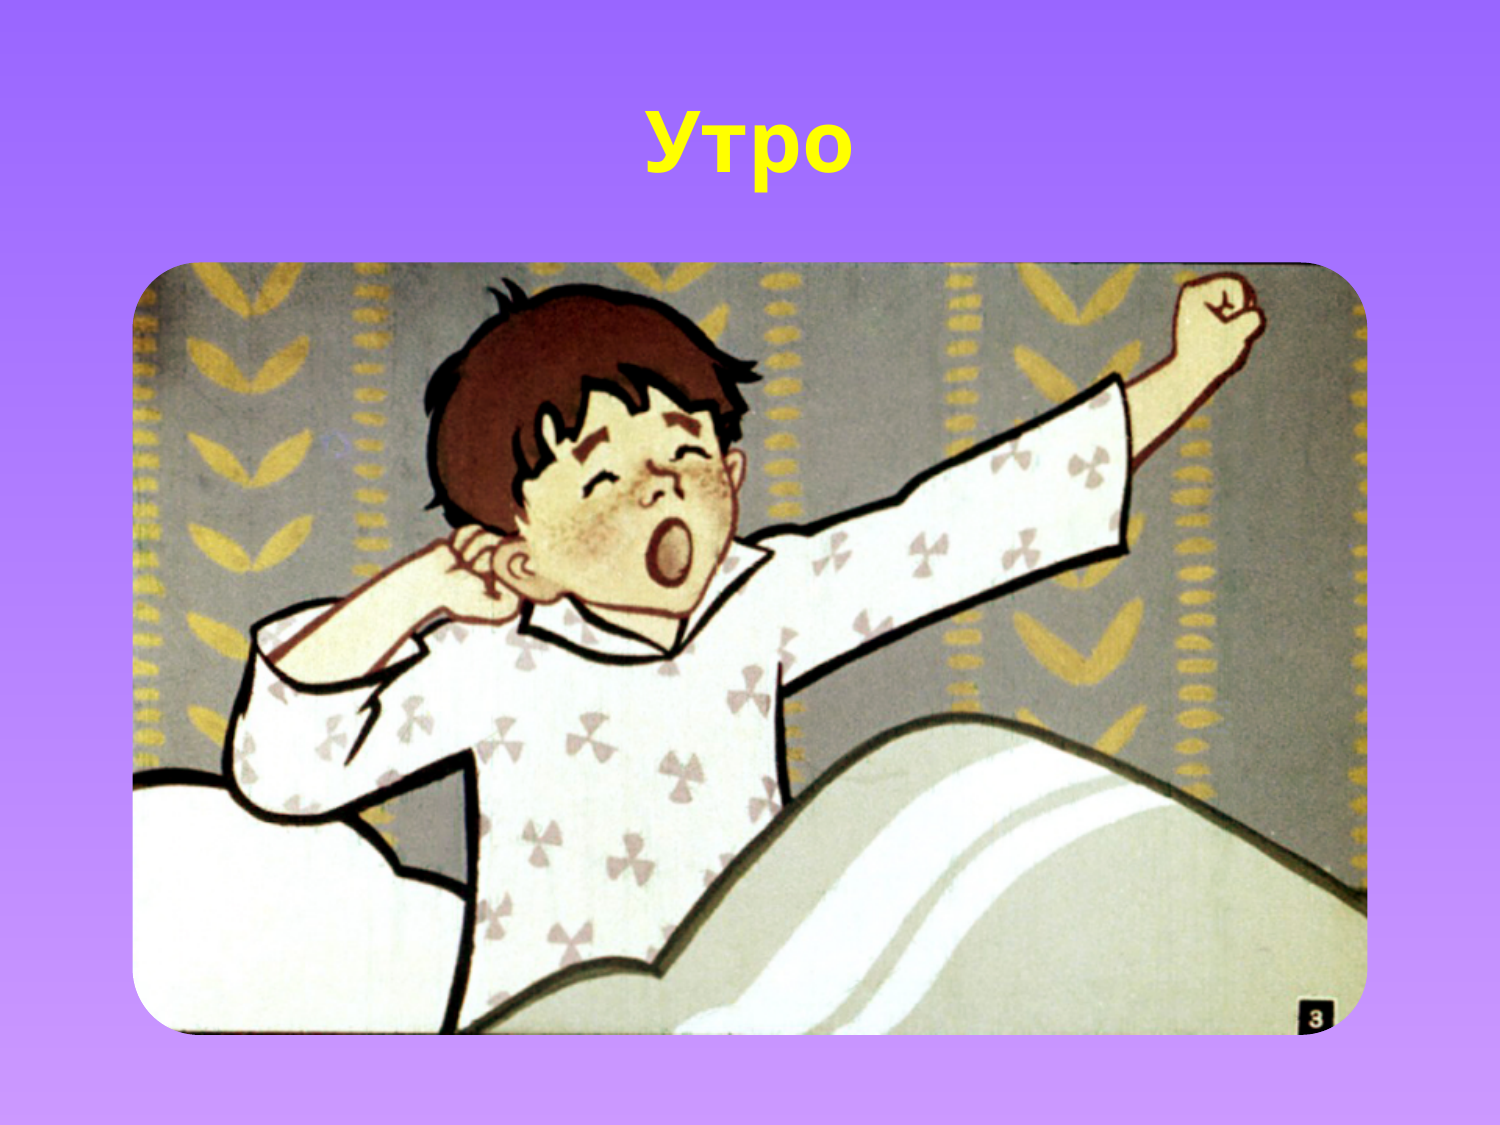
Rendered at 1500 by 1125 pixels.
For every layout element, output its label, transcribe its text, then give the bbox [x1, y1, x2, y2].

title Утро [75, 45, 1425, 233]
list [132, 261, 1368, 1036]
